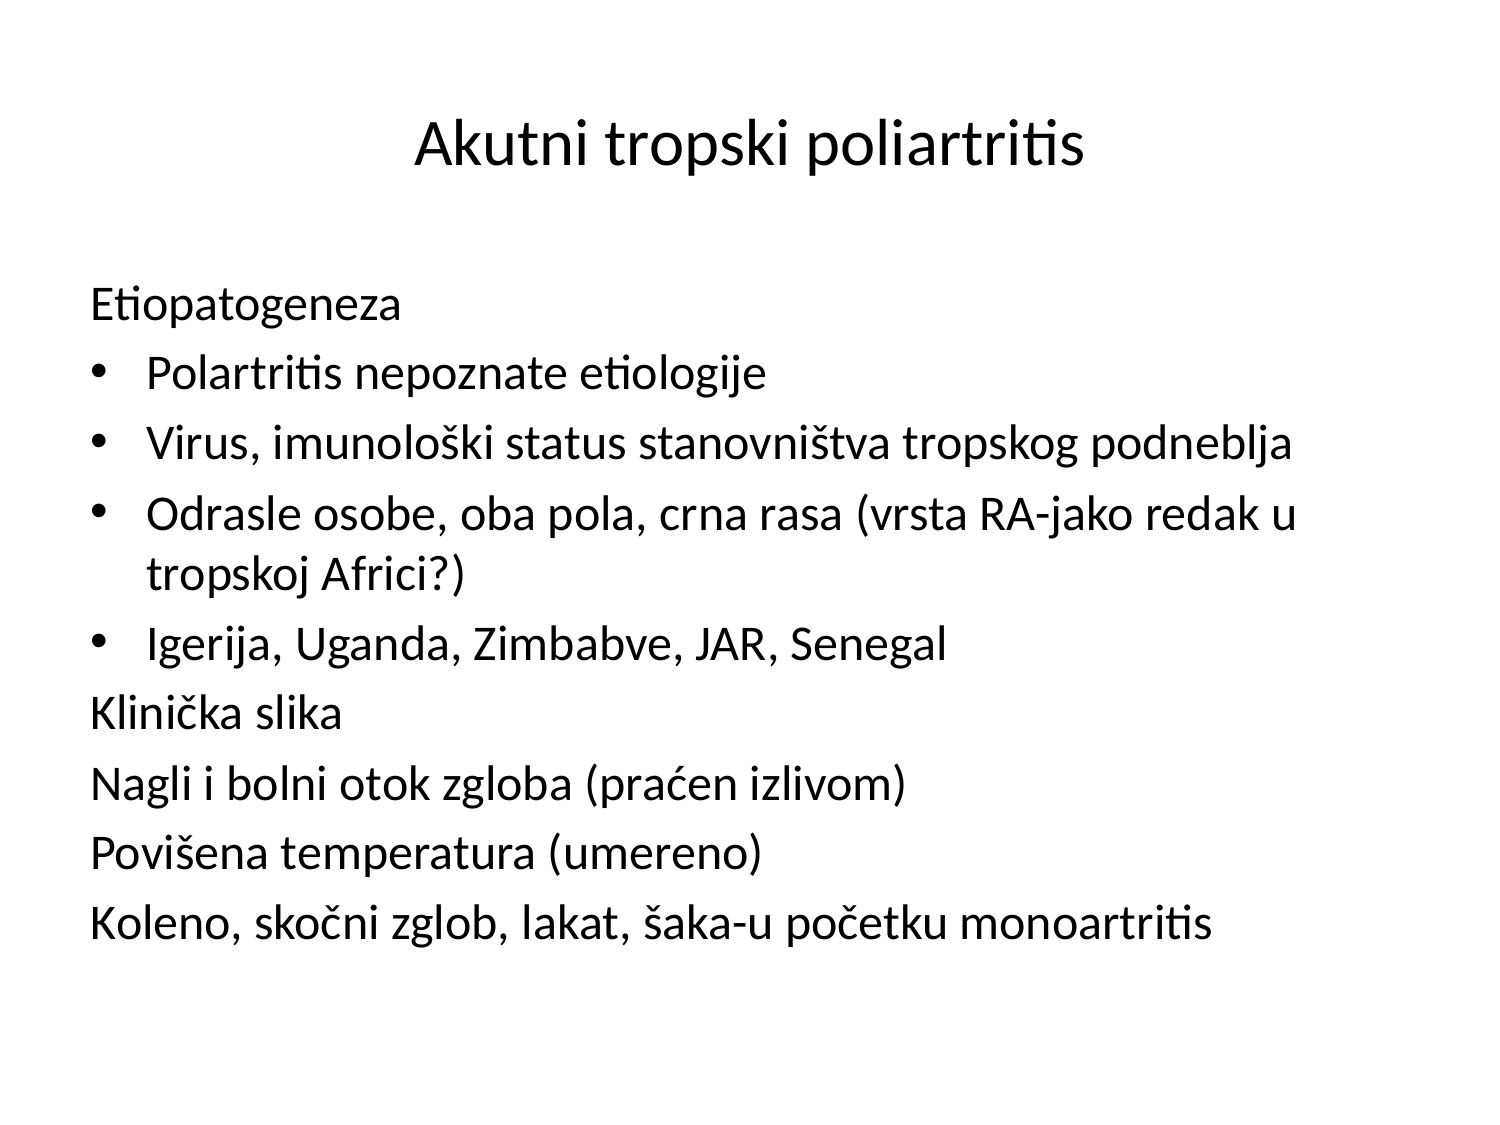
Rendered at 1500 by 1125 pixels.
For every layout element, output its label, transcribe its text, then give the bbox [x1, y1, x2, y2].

list Etiopatogeneza Polartritis nepoznate etiologije Virus, imunološki status stanovništva tropskog podneblja Odrasle osobe, oba pola, crna rasa (vrsta RA-jako redak u tropskoj Africi?) Igerija, Uganda, Zimbabve, JAR, Senegal Klinička slika Nagli i bolni otok zgloba (praćen izlivom) Povišena temperatura (umereno) Koleno, skočni zglob, lakat, šaka-u početku monoartritis [75, 262, 1425, 1005]
title Akutni tropski poliartritis [75, 45, 1425, 233]
